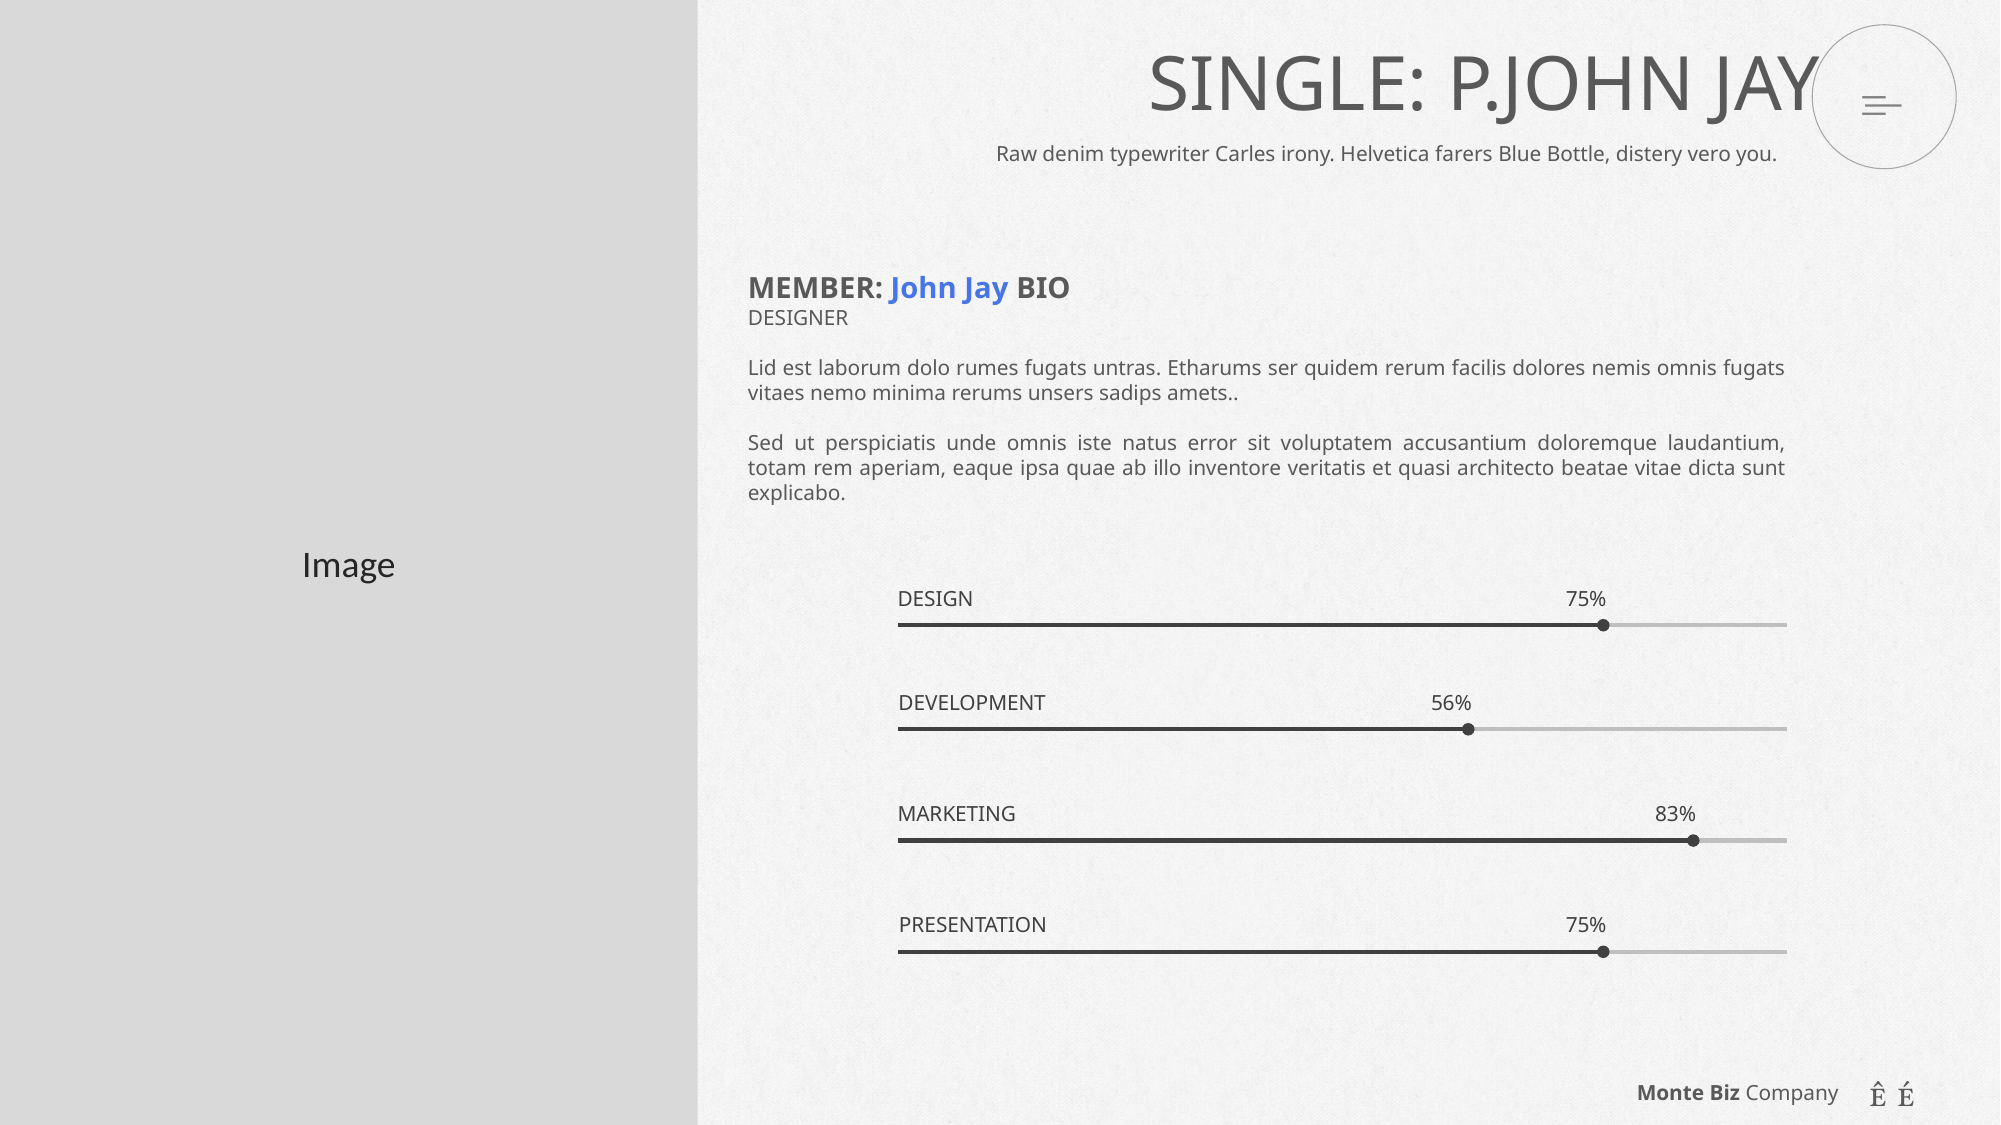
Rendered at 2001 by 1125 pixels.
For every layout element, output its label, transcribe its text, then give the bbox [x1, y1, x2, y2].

text_box Monte Biz Company [1622, 1071, 1854, 1112]
text_box   [1854, 1061, 1979, 1122]
text_box Raw denim typewriter Carles irony. Helvetica farers Blue Bottle, distery vero you. [981, 133, 1793, 174]
text_box SINGLE: P.JOHN JAY [1133, 27, 1836, 133]
text_box  OUR COMPANY [699, 0, 2000, 1125]
text_box MEMBER: John Jay BIO DESIGNER Lid est laborum dolo rumes fugats untras. Etharums ser quidem rerum facilis dolores nemis omnis fugats vitaes nemo minima rerums unsers sadips amets.. Sed ut perspiciatis unde omnis iste natus error sit voluptatem accusantium doloremque laudantium, totam rem aperiam, eaque ipsa quae ab illo inventore veritatis et quasi architecto beatae vitae dicta sunt explicabo. [733, 262, 1800, 512]
text_box  [1820, 23, 1958, 170]
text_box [882, 578, 1787, 952]
text_box Image [0, 0, 699, 1125]
